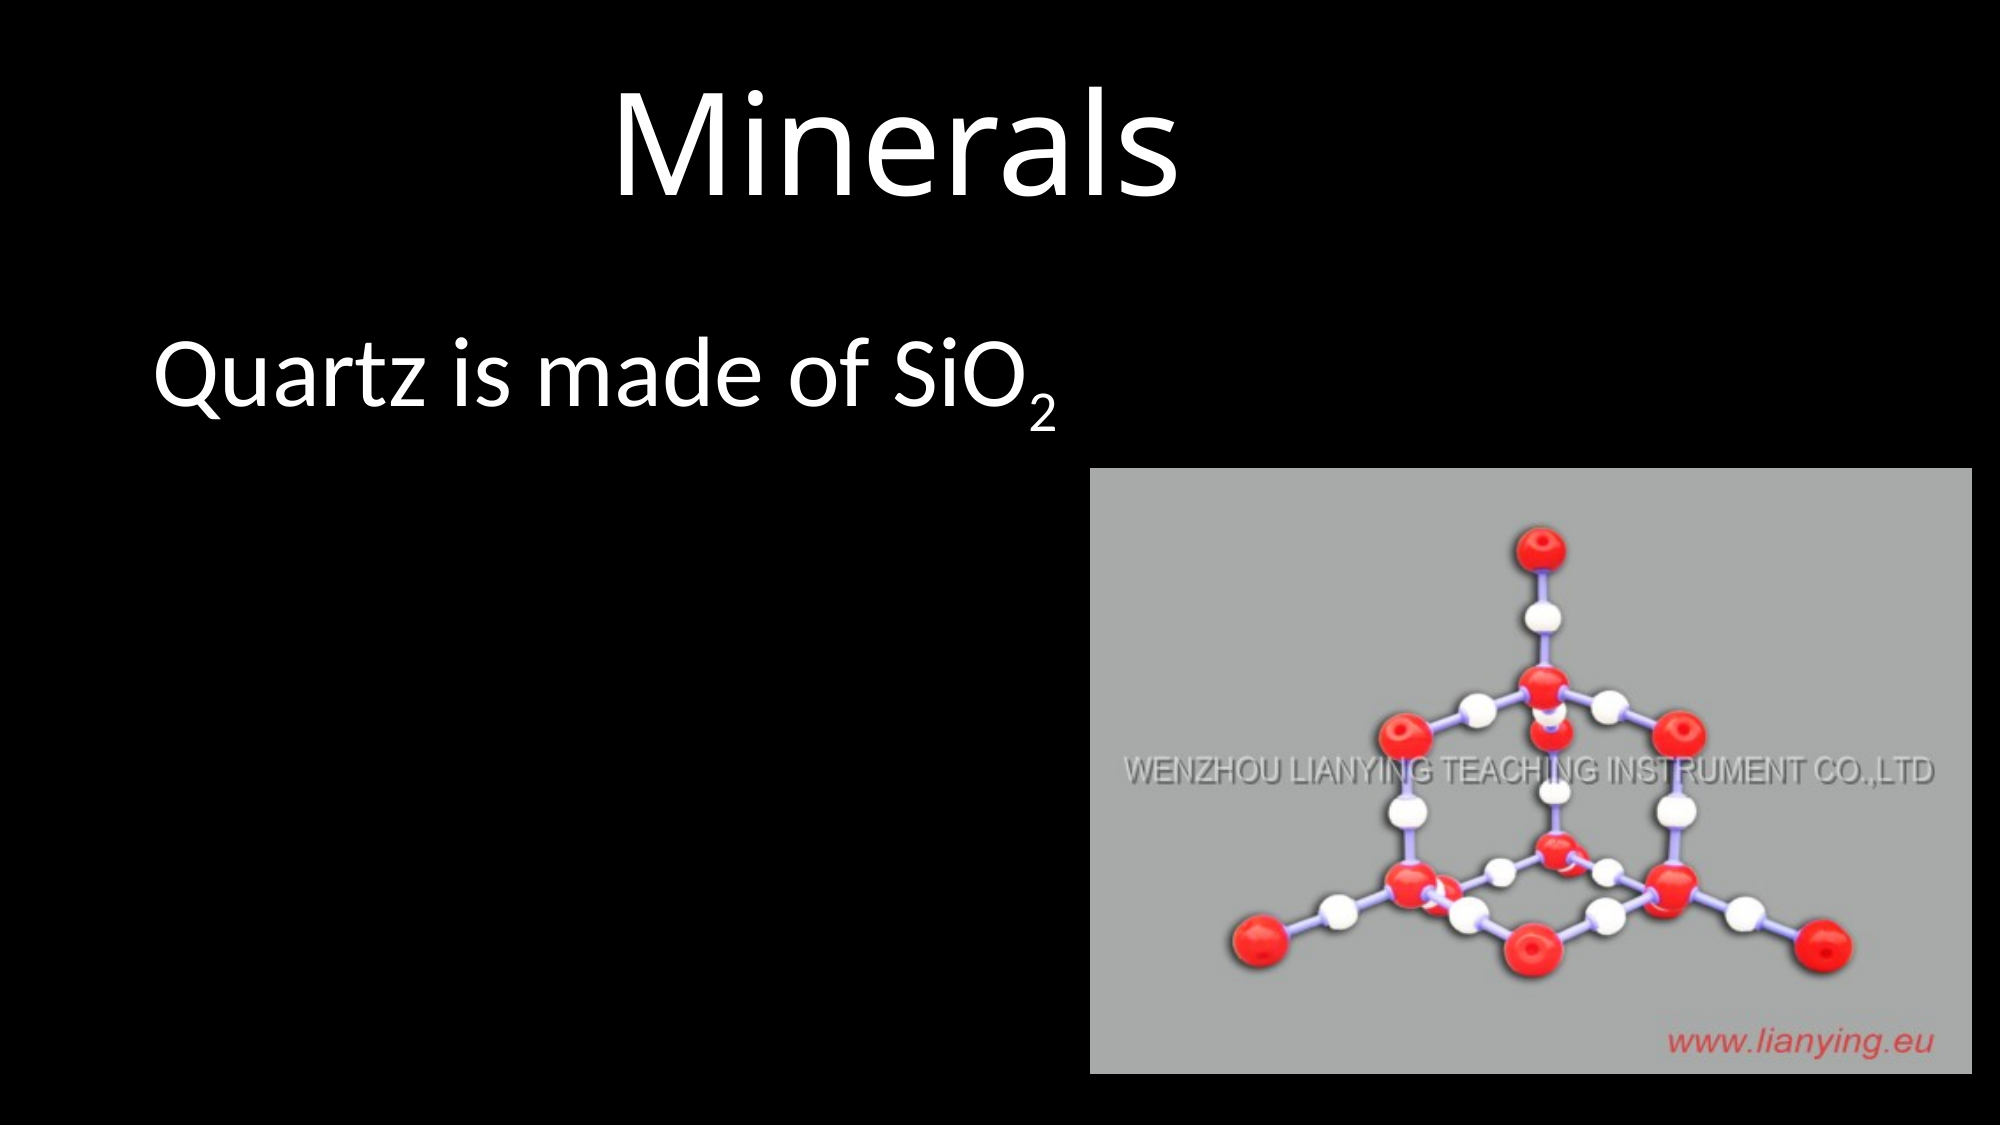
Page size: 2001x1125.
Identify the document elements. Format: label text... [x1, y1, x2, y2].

title Minerals [63, 45, 1765, 233]
list Quartz is made of SiO2 [137, 299, 1863, 630]
picture [1090, 467, 1972, 1075]
